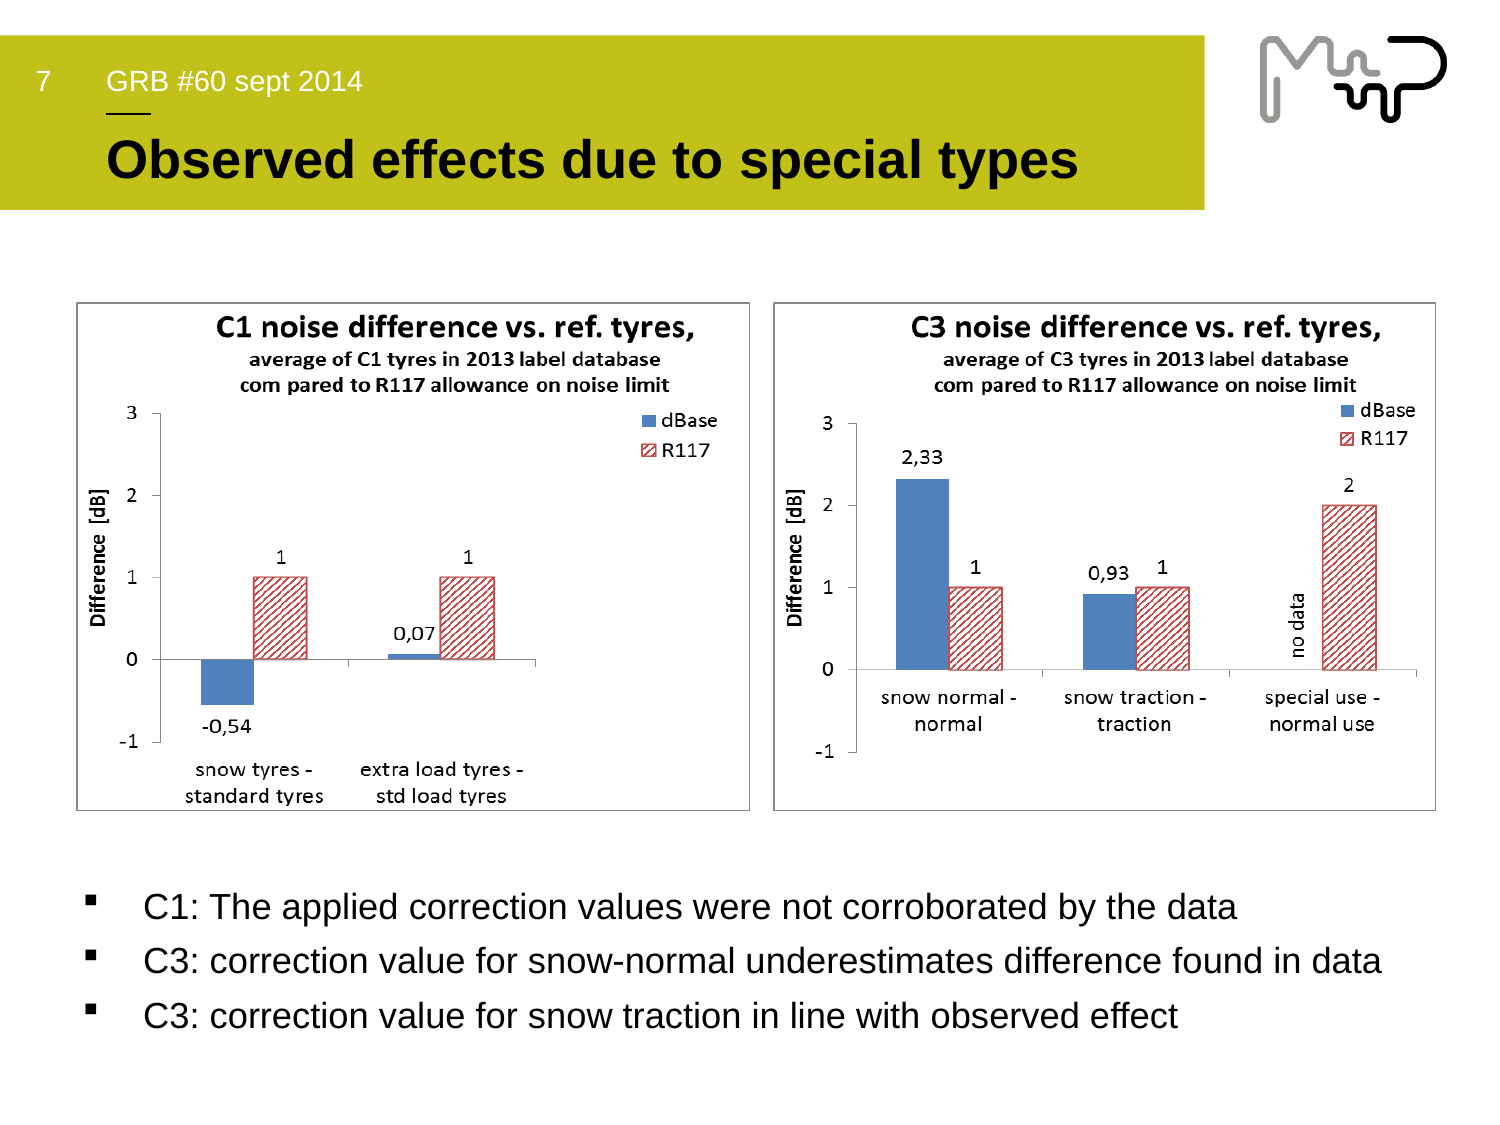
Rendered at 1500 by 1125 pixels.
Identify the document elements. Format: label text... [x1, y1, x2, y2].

title Observed effects due to special types [0, 124, 1205, 210]
picture [76, 302, 751, 811]
slide_number 7 [35, 62, 83, 98]
picture [773, 302, 1436, 811]
picture [1260, 36, 1447, 123]
footer GRB #60 sept 2014 [0, 62, 1205, 122]
list C1: The applied correction values were not corroborated by the data C3: correction value for snow-normal underestimates difference found in data C3: correction value for snow traction in line with observed effect [29, 834, 1436, 1125]
